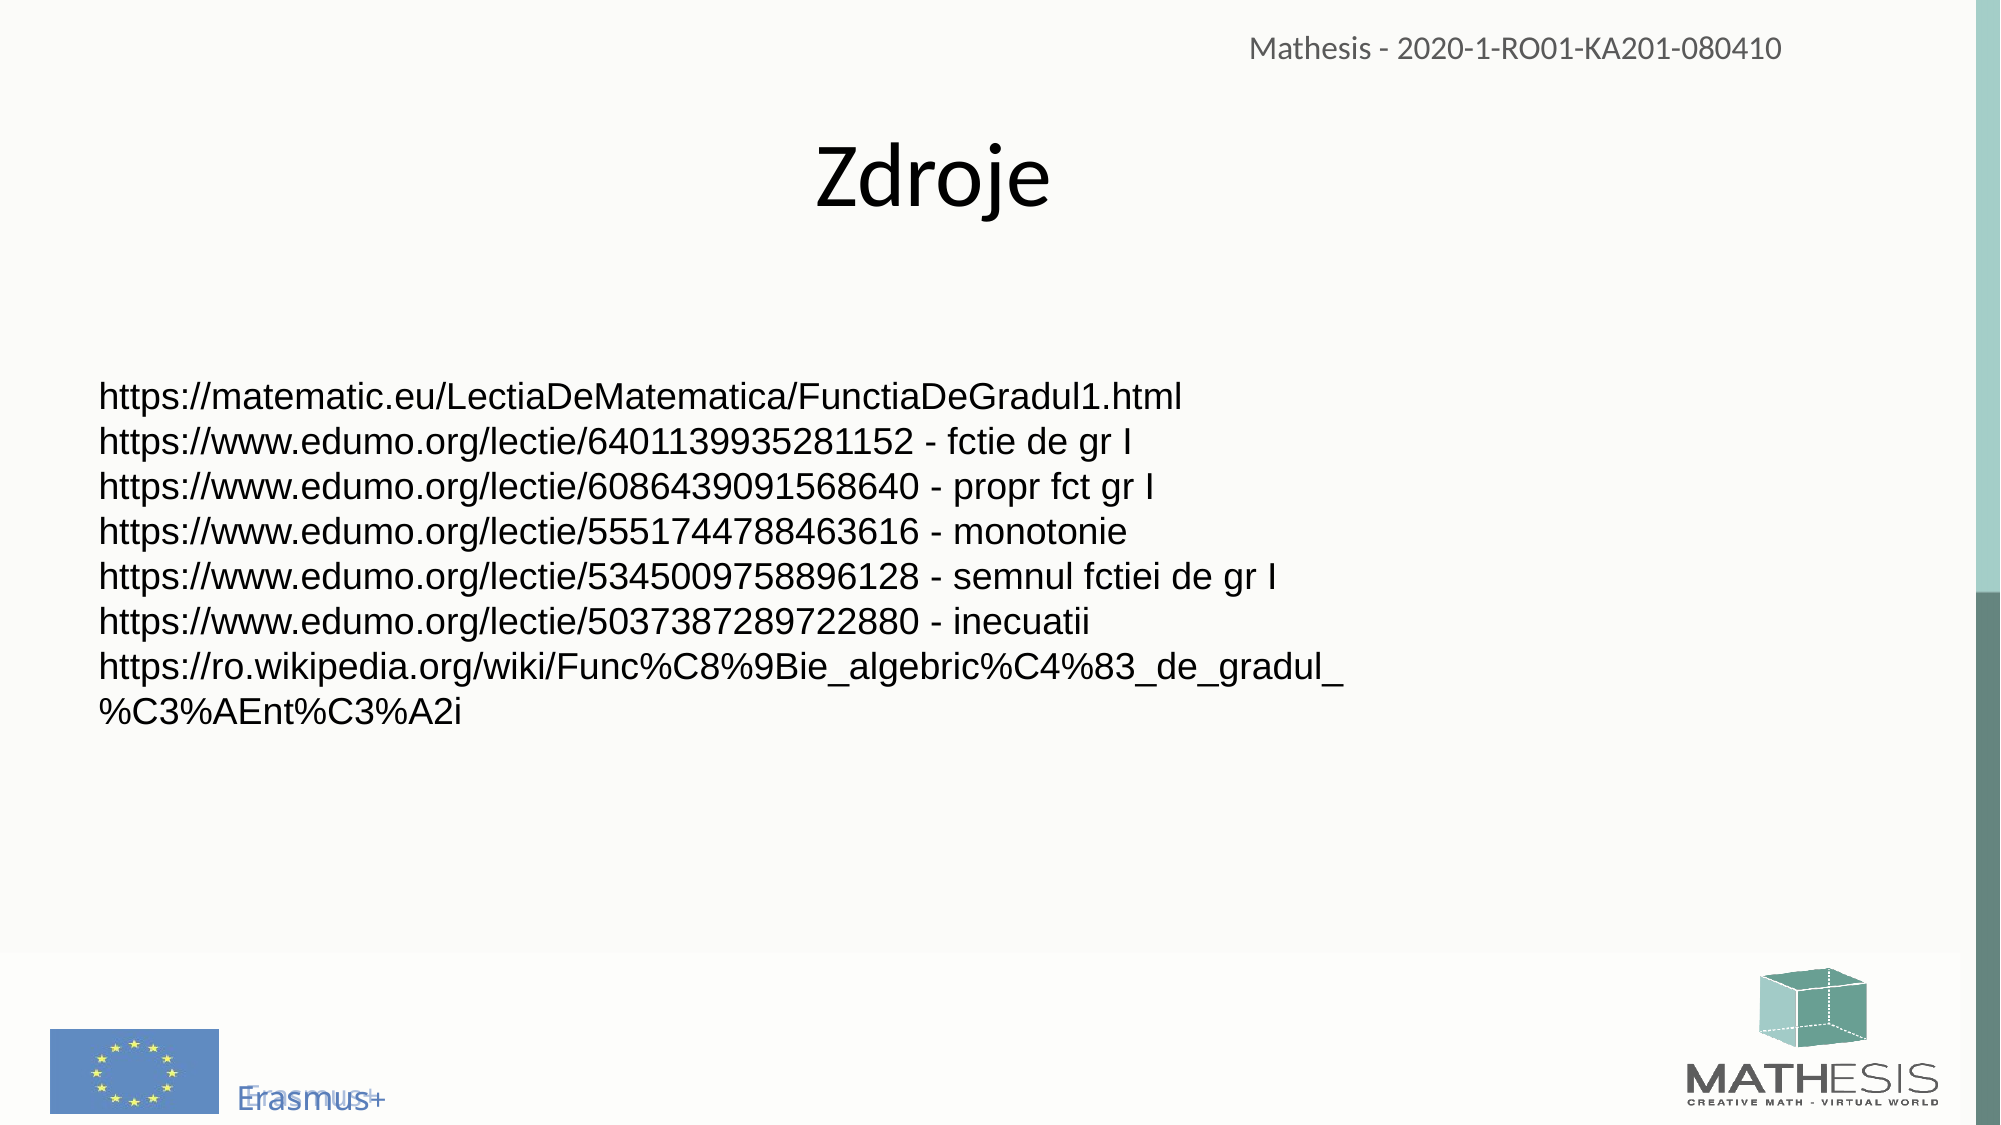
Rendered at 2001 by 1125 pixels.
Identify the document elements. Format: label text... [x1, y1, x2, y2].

title Zdroje [83, 107, 1784, 349]
text_box Δ>0 [1664, 928, 1961, 1125]
text_box Δ>0 [50, 1029, 219, 1114]
subtitle https://matematic.eu/LectiaDeMatematica/FunctiaDeGradul1.html https://www.edumo.org/lectie/6401139935281152 - fctie de gr I https://www.edumo.org/lectie/6086439091568640 - propr fct gr I https://www.edumo.org/lectie/5551744788463616 - monotonie https://www.edumo.org/lectie/5345009758896128 - semnul fctiei de gr I https://www.edumo.org/lectie/5037387289722880 - inecuatii https://ro.wikipedia.org/wiki/Func%C8%9Bie_algebric%C4%83_de_gradul_%C3%AEnt%C3%A2i [83, 319, 1484, 607]
text_box Δ>0 [1976, 0, 2000, 1125]
